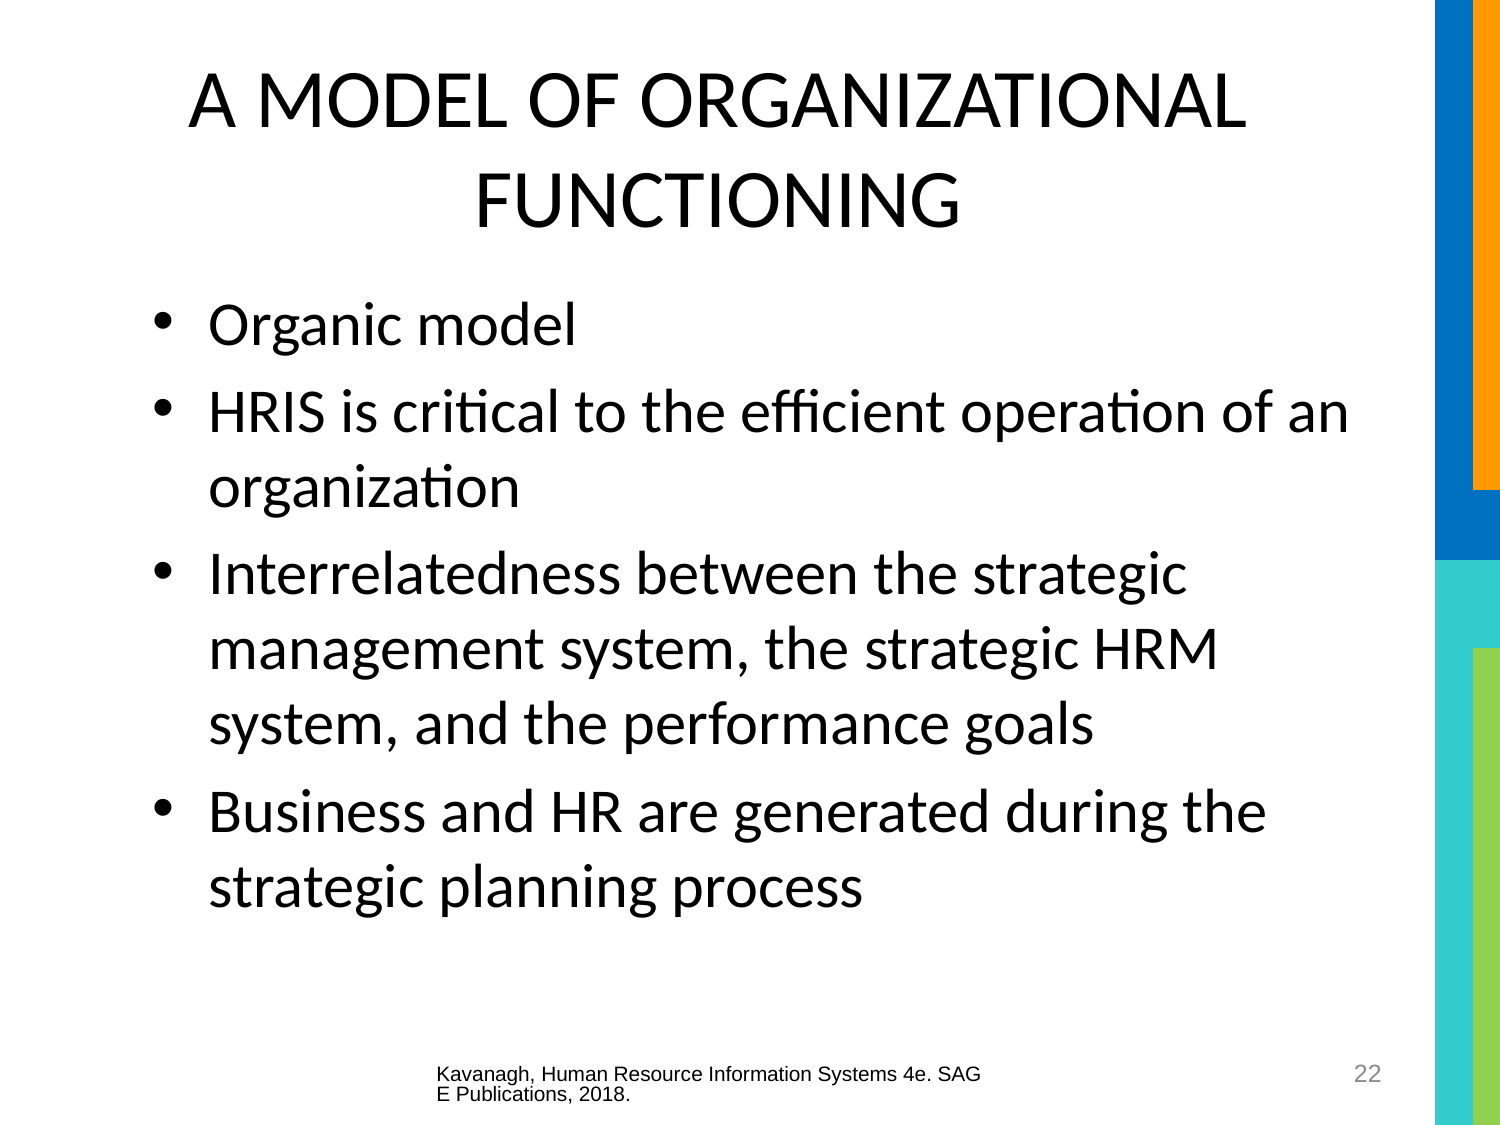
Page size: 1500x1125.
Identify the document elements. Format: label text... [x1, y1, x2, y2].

list Organic model HRIS is critical to the efficient operation of an organization Interrelatedness between the strategic management system, the strategic HRM system, and the performance goals Business and HR are generated during the strategic planning process [137, 275, 1413, 951]
slide_number 22 [1059, 1042, 1397, 1103]
footer Kavanagh, Human Resource Information Systems 4e. SAGE Publications, 2018. [421, 1042, 1004, 1103]
title A MODEL OF ORGANIZATIONAL FUNCTIONING [0, 0, 1438, 188]
